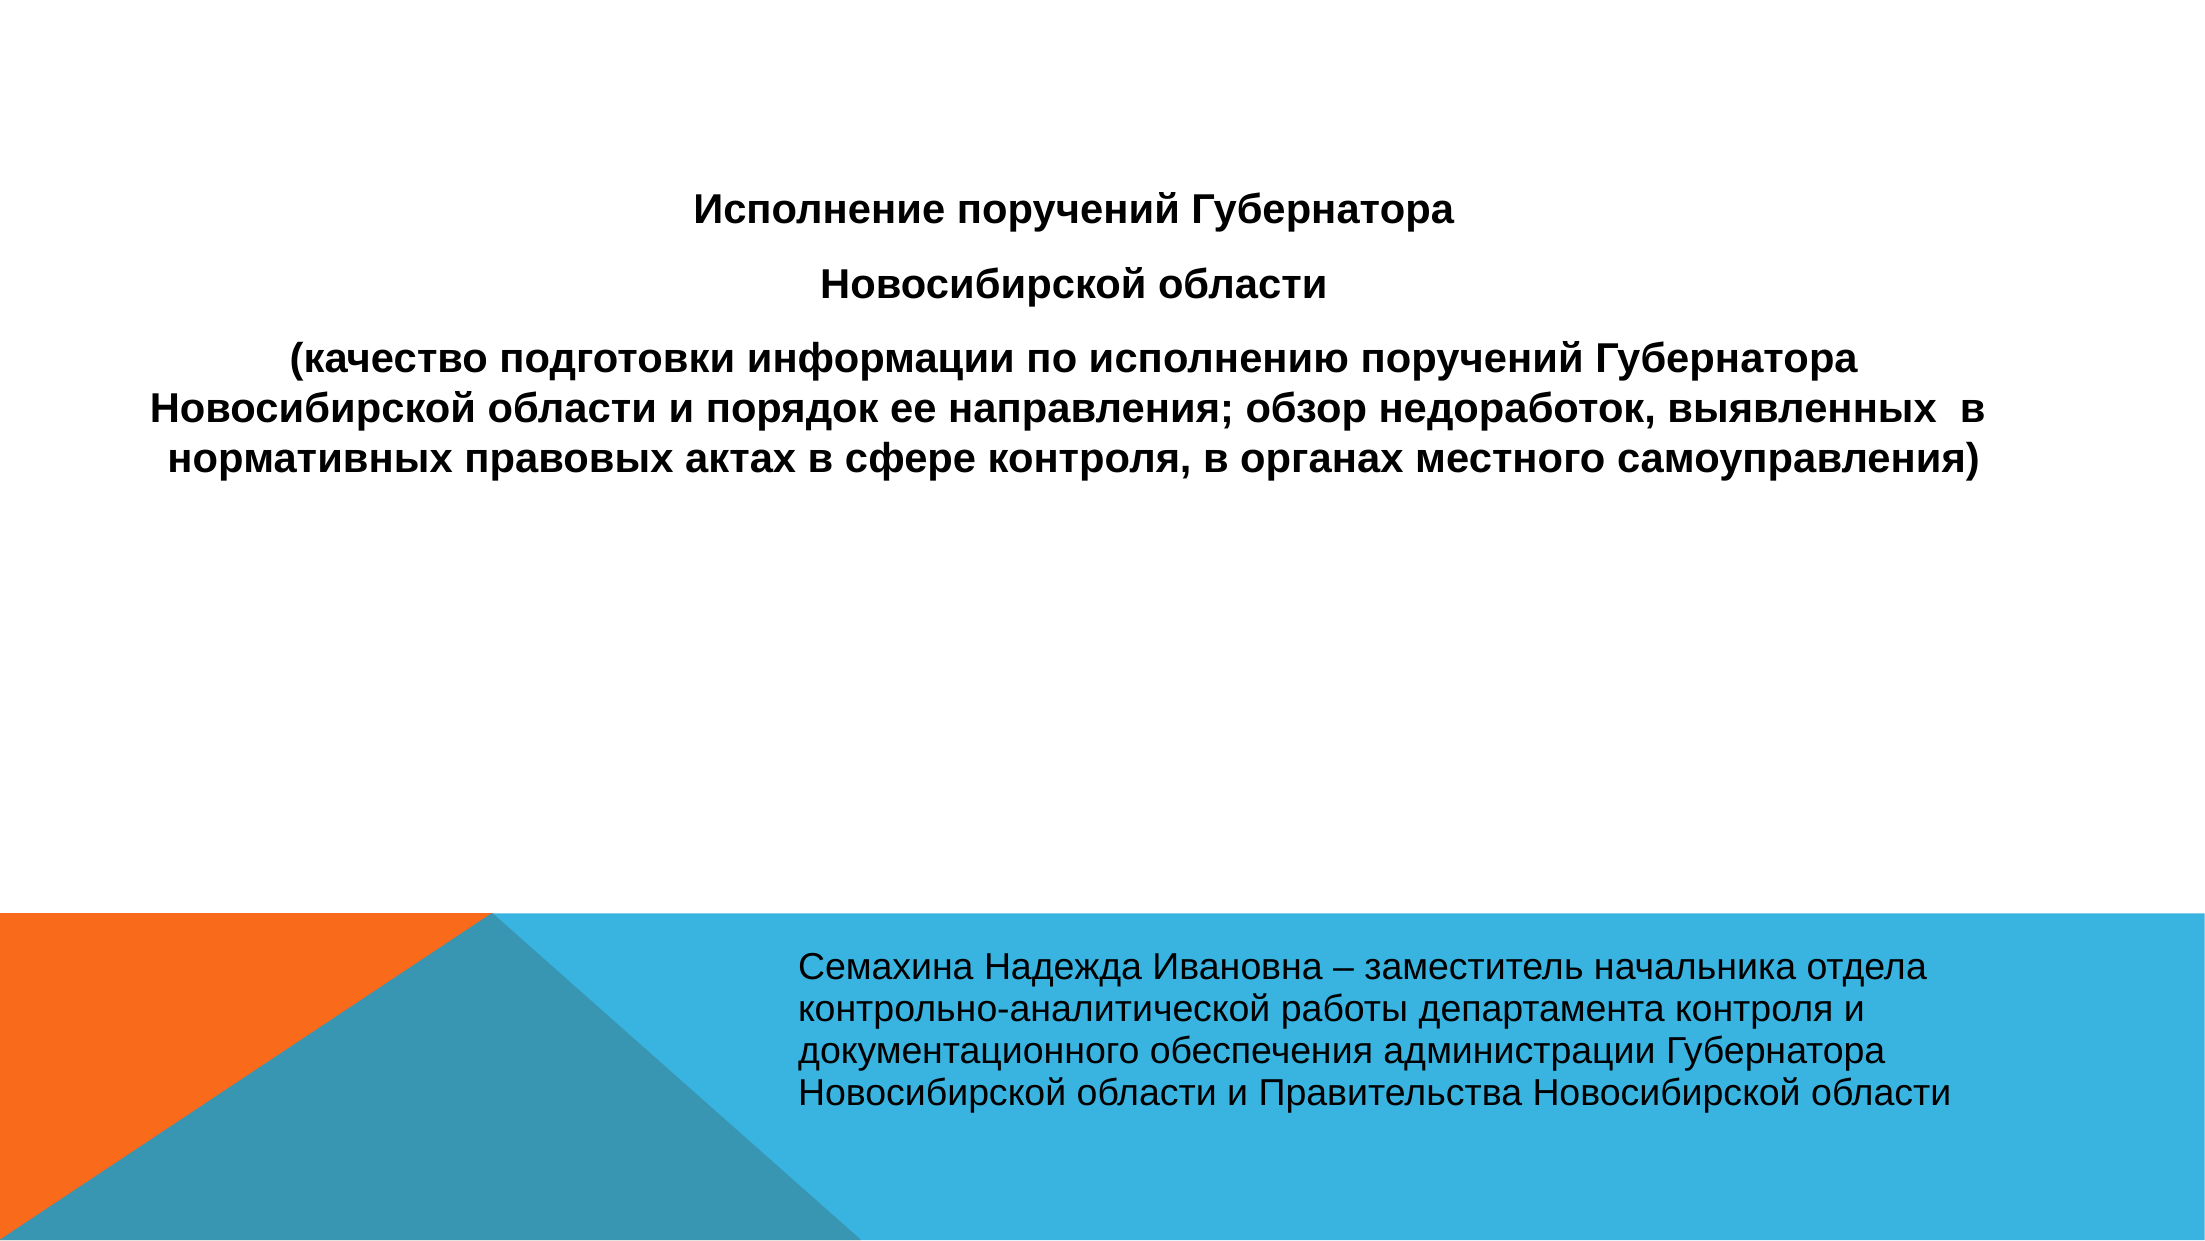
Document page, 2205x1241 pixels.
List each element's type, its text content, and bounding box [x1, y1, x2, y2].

text_box Семахина Надежда Ивановна – заместитель начальника отдела контрольно-аналитической работы департамента контроля и документационного обеспечения администрации Губернатора Новосибирской области и Правительства Новосибирской области [783, 938, 2079, 1121]
list Исполнение поручений Губернатора Новосибирской области (качество подготовки информации по исполнению поручений Губернатора Новосибирской области и порядок ее направления; обзор недоработок, выявленных в нормативных правовых актах в сфере контроля, в органах местного самоуправления) [128, 68, 2019, 888]
